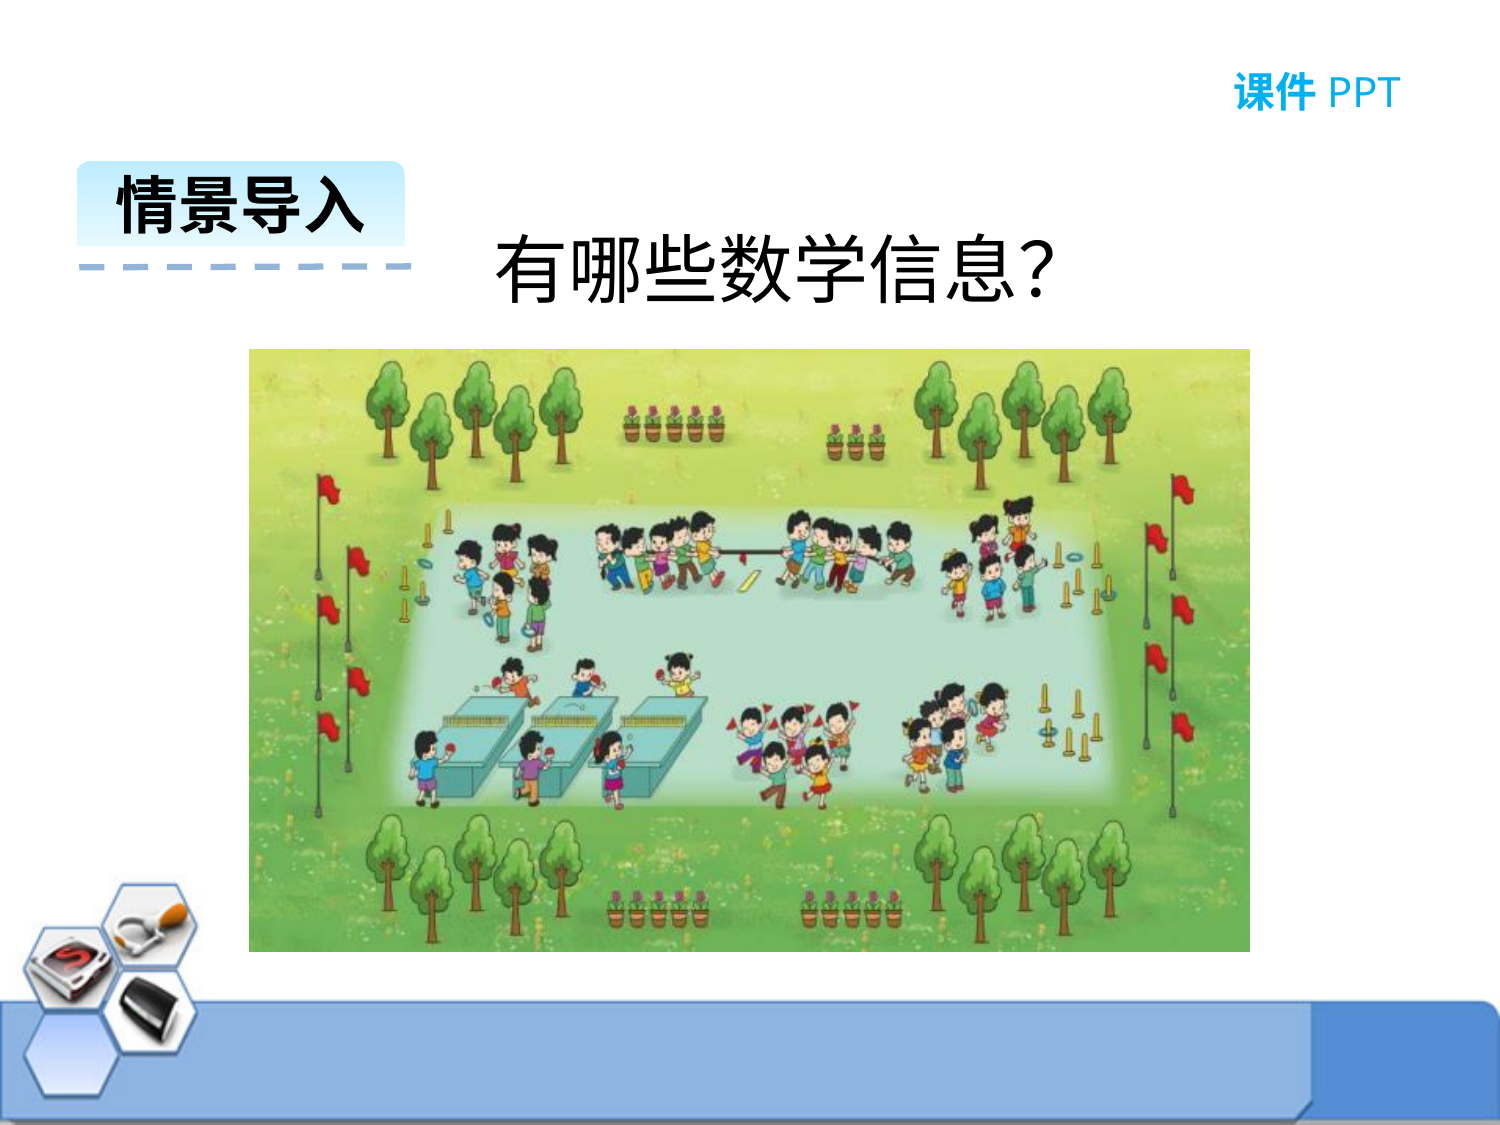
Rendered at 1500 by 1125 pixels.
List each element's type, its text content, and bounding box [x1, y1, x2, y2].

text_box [76, 160, 420, 268]
text_box 课件PPT [1218, 58, 1418, 124]
picture [0, 0, 1500, 1125]
text_box 有哪些数学信息？ [478, 214, 1126, 320]
